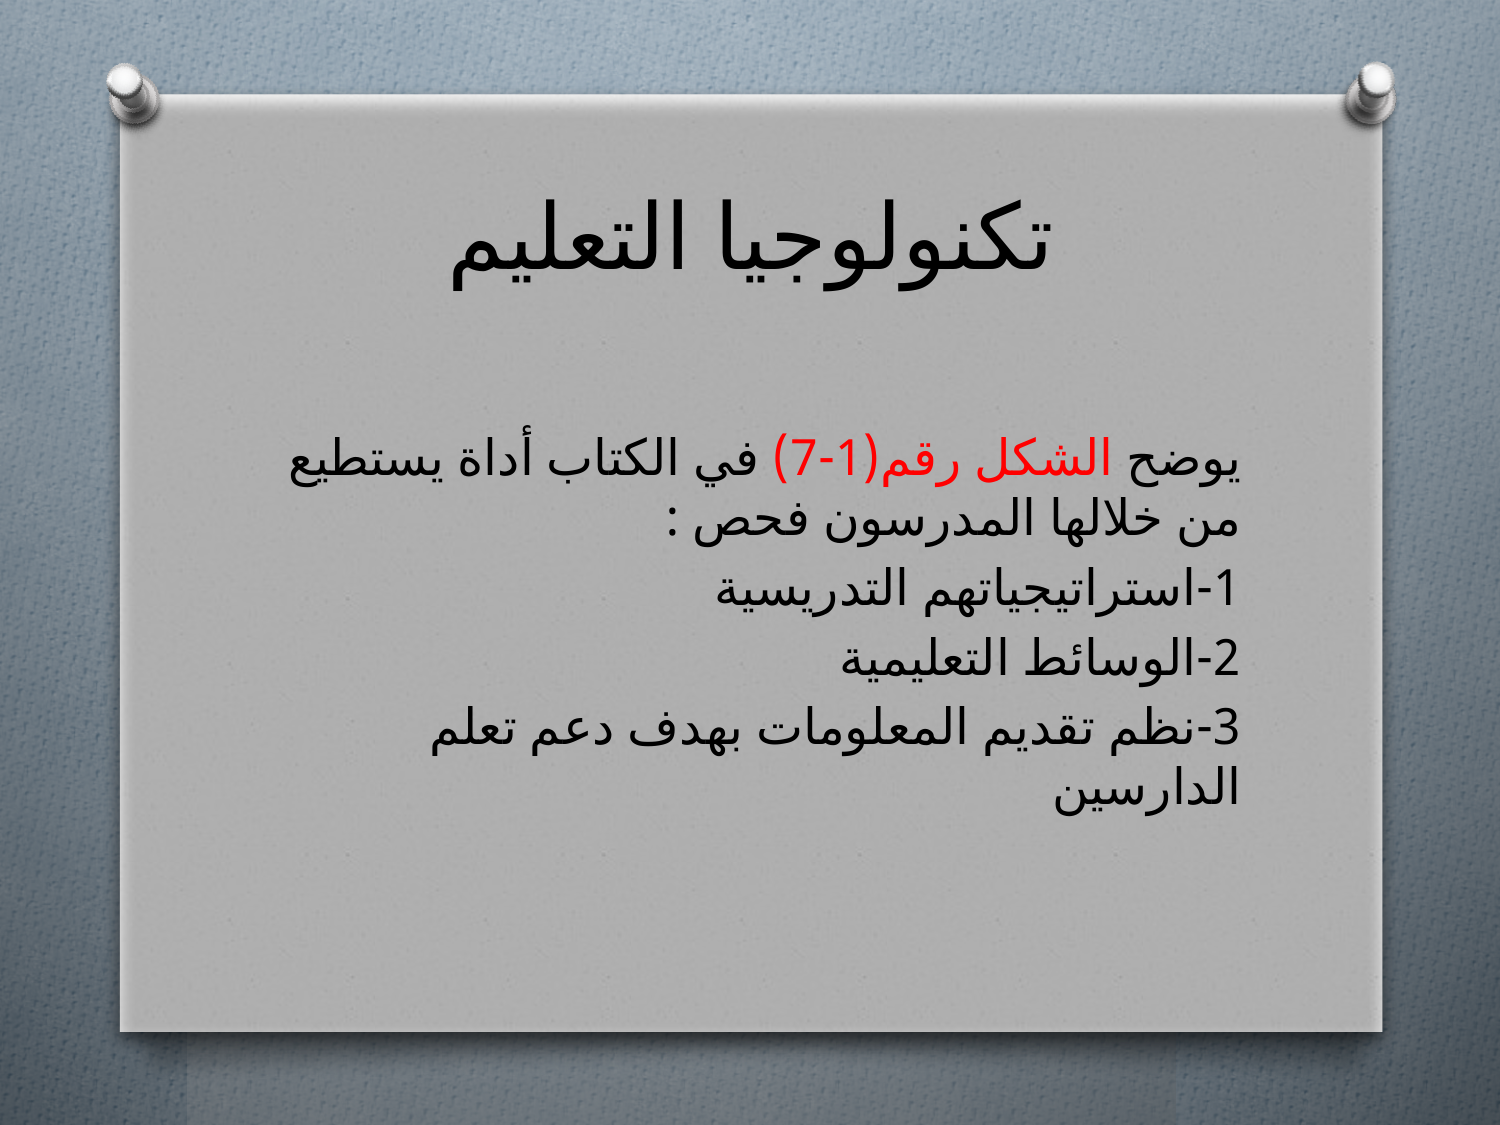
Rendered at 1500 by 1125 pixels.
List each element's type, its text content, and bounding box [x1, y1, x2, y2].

picture [1317, 35, 1439, 156]
list يوضح الشكل رقم(1-7) في الكتاب أداة يستطيع من خلالها المدرسون فحص : 1-استراتيجياتهم التدريسية 2-الوسائط التعليمية 3-نظم تقديم المعلومات بهدف دعم تعلم الدارسين [240, 347, 1257, 939]
title تكنولوجيا التعليم [179, 134, 1323, 332]
picture [75, 29, 198, 153]
